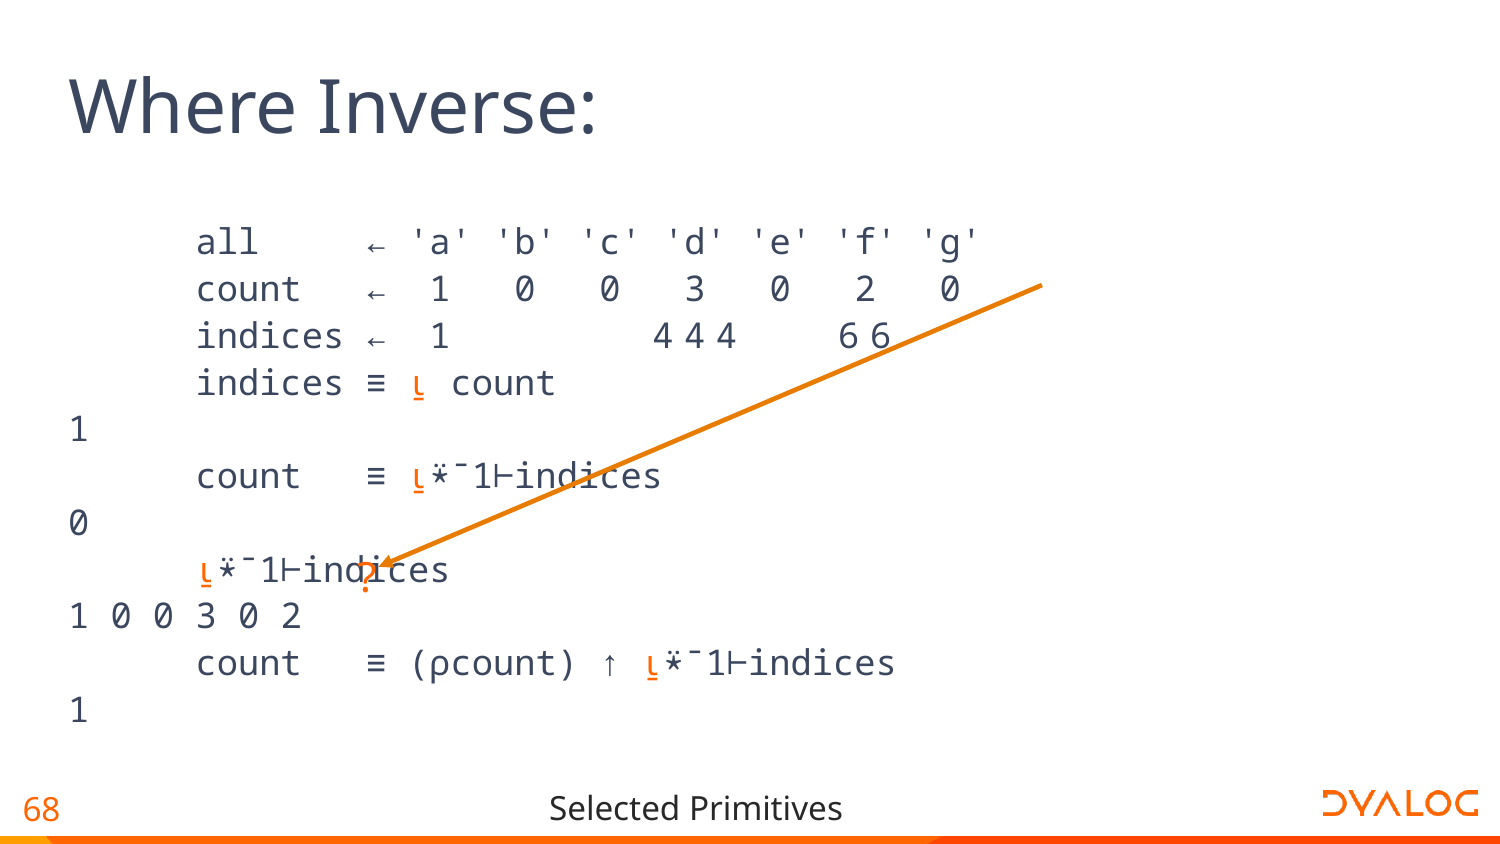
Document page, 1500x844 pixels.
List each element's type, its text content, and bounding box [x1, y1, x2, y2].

text_box ? [340, 543, 417, 609]
picture [0, 836, 1500, 844]
picture [1323, 790, 1478, 816]
list all ← 'a' 'b' 'c' 'd' 'e' 'f' 'g' count ← 1 0 0 3 0 2 0 indices ← 1 4 4 4 6 6 indices ≡ ⍸ count 1 count ≡ ⍸⍣¯1⊢indices 0 ⍸⍣¯1⊢indices 1 0 0 3 0 2 count ≡ (⍴count) ↑ ⍸⍣¯1⊢indices 1 [53, 207, 1453, 740]
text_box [378, 284, 1043, 567]
title Where Inverse: [53, 43, 1453, 157]
